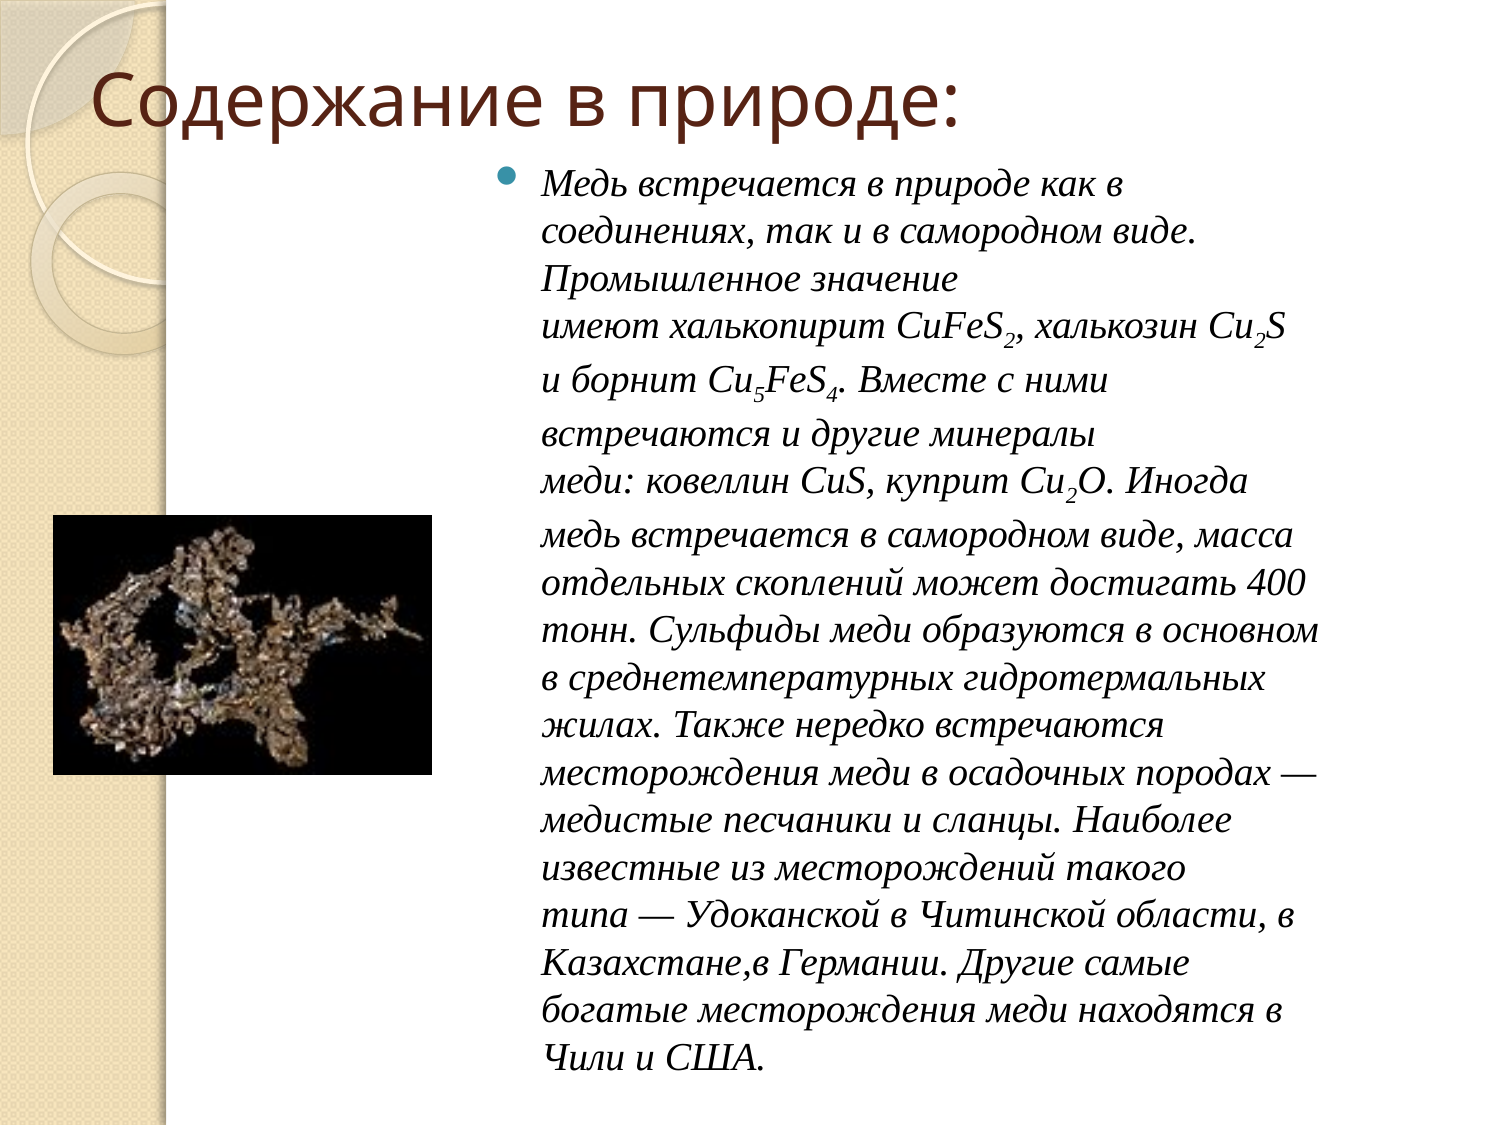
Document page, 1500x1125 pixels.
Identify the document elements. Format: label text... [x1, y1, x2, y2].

title Содержание в природе: [75, 45, 1300, 149]
list Медь встречается в природе как в соединениях, так и в самородном виде. Промышленное значение имеют халькопирит CuFeS2, халькозин Cu2S и борнит Cu5FeS4. Вместе с ними встречаются и другие минералы меди: ковеллин CuS, куприт Cu2O. Иногда медь встречается в самородном виде, масса отдельных скоплений может достигать 400 тонн. Сульфиды меди образуются в основном в среднетемпературных гидротермальных жилах. Также нередко встречаются месторождения меди в осадочных породах — медистые песчаники и сланцы. Наиболее известные из месторождений такого типа — Удоканской в Читинской области, в Казахстане,в Германии. Другие самые богатые месторождения меди находятся в Чили и США. [466, 149, 1336, 1062]
picture [53, 514, 433, 776]
